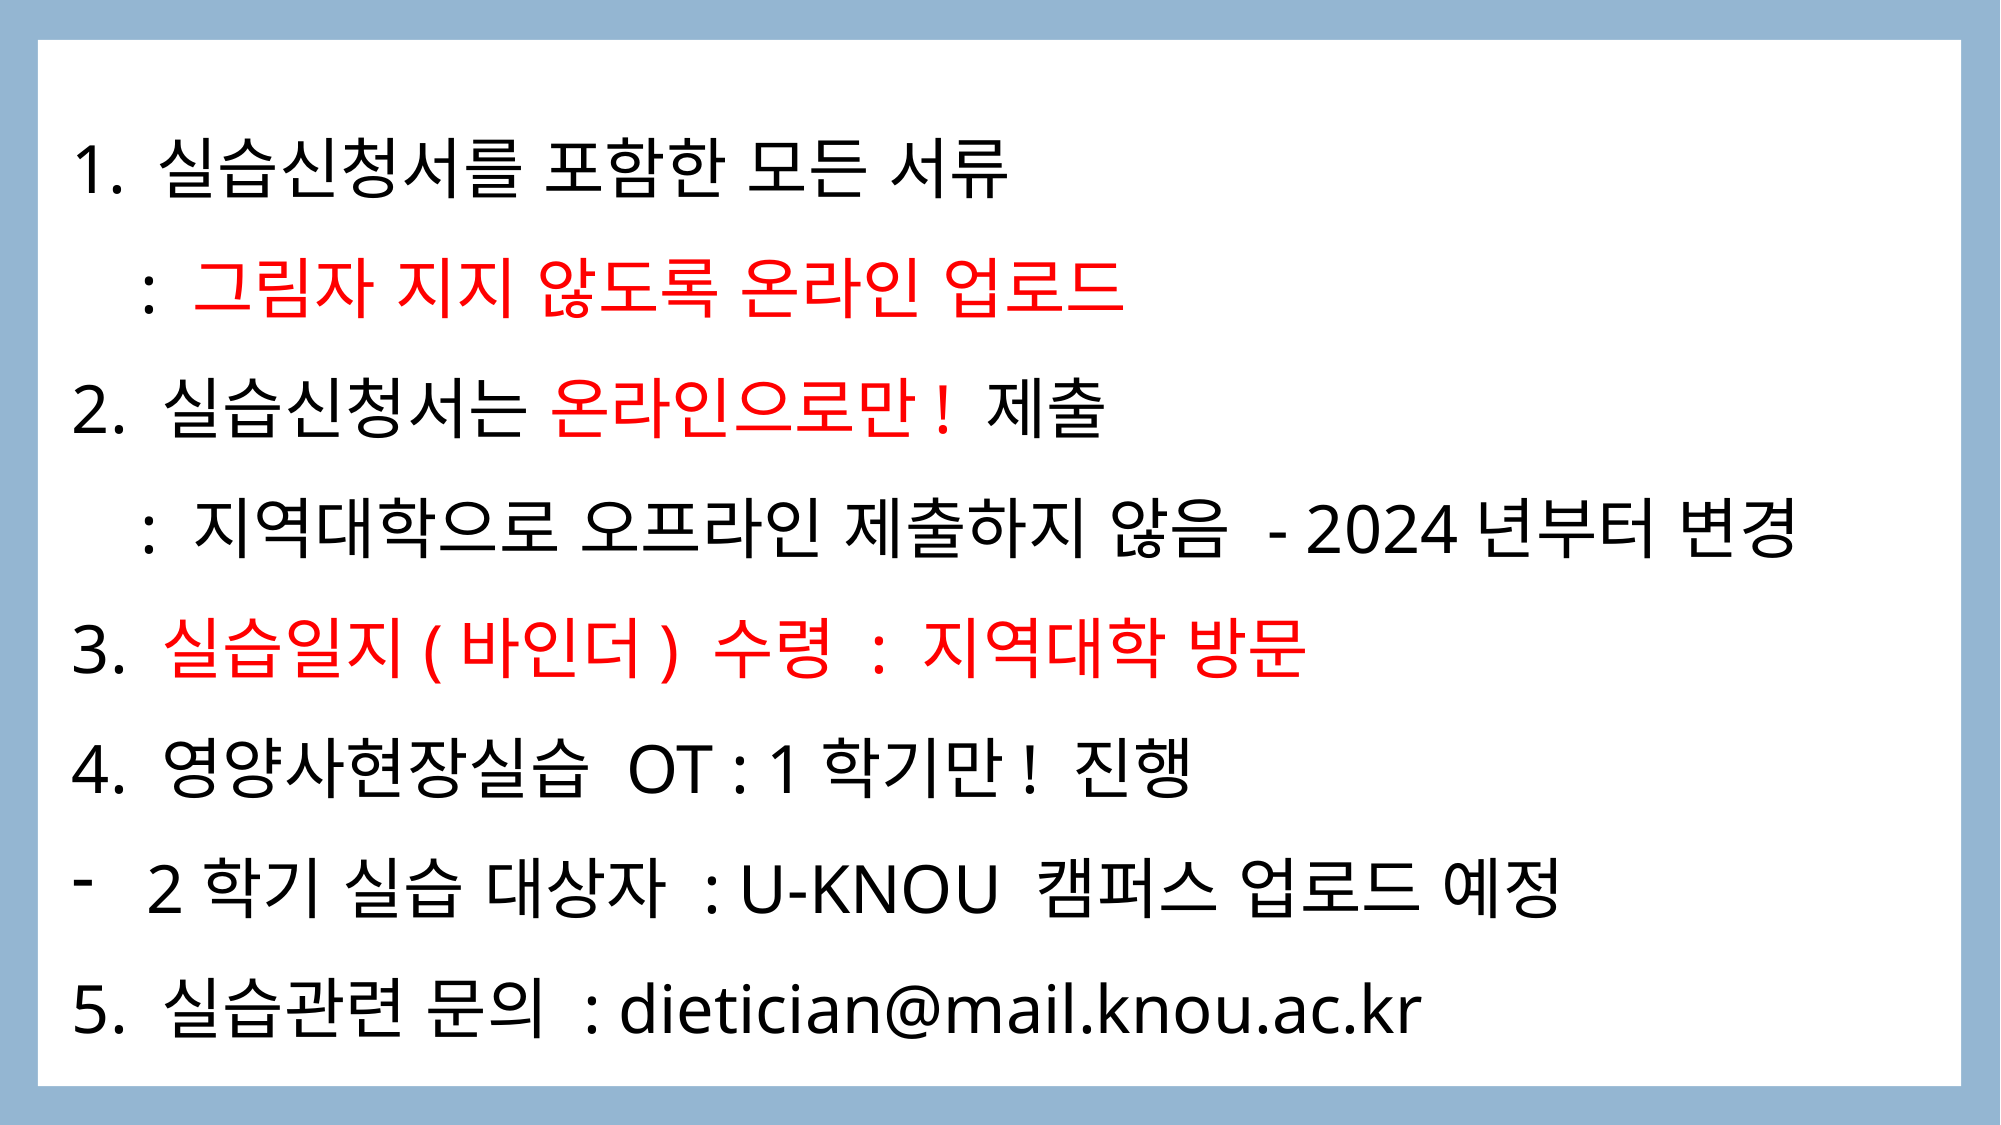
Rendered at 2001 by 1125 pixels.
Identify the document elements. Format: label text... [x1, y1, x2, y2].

text_box 실습신청서를 포함한 모든 서류 : 그림자 지지 않도록 온라인 업로드 2. 실습신청서는 온라인으로만! 제출 : 지역대학으로 오프라인 제출하지 않음 - 2024년부터 변경 3. 실습일지(바인더) 수령 : 지역대학 방문 4. 영양사현장실습 OT : 1학기만! 진행 2학기 실습 대상자 : U-KNOU 캠퍼스 업로드 예정 5. 실습관련 문의 : dietician@mail.knou.ac.kr [57, 79, 1943, 1054]
